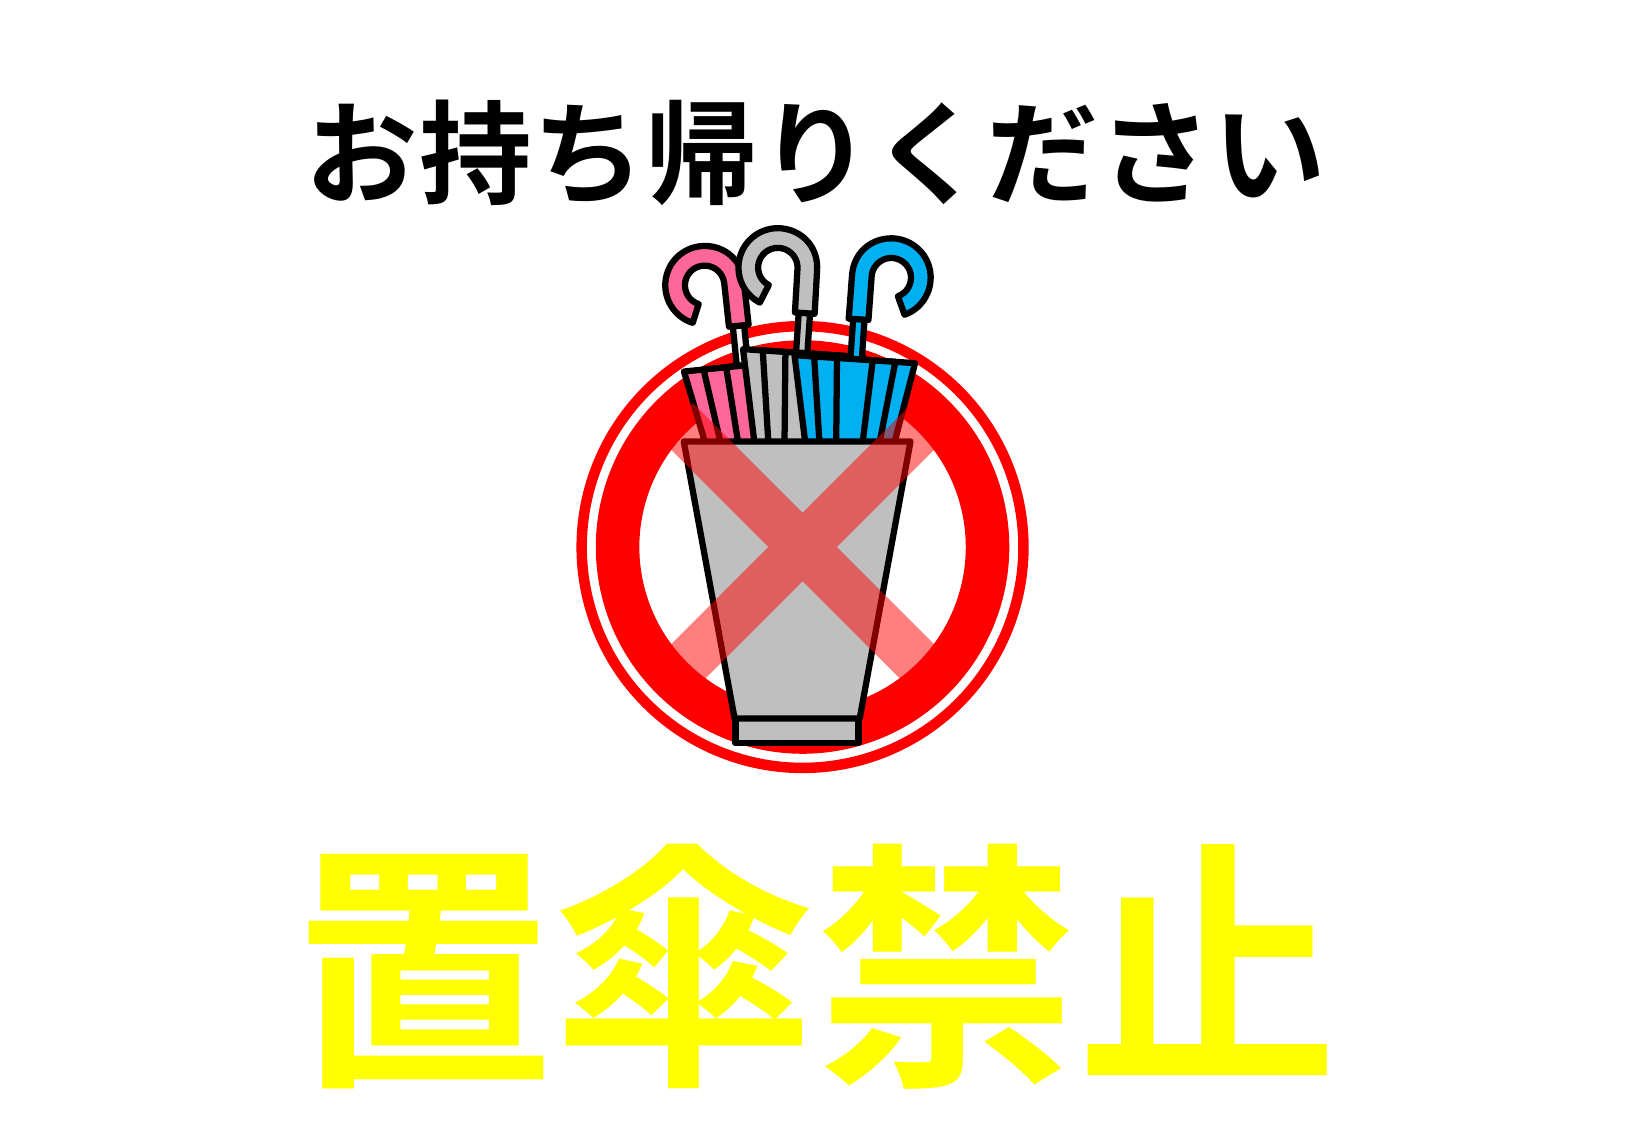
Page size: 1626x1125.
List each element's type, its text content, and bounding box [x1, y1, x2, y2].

text_box 置傘禁止 [37, 797, 1595, 1125]
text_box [558, 229, 1047, 791]
text_box お持ち帰りください [44, 75, 1588, 226]
